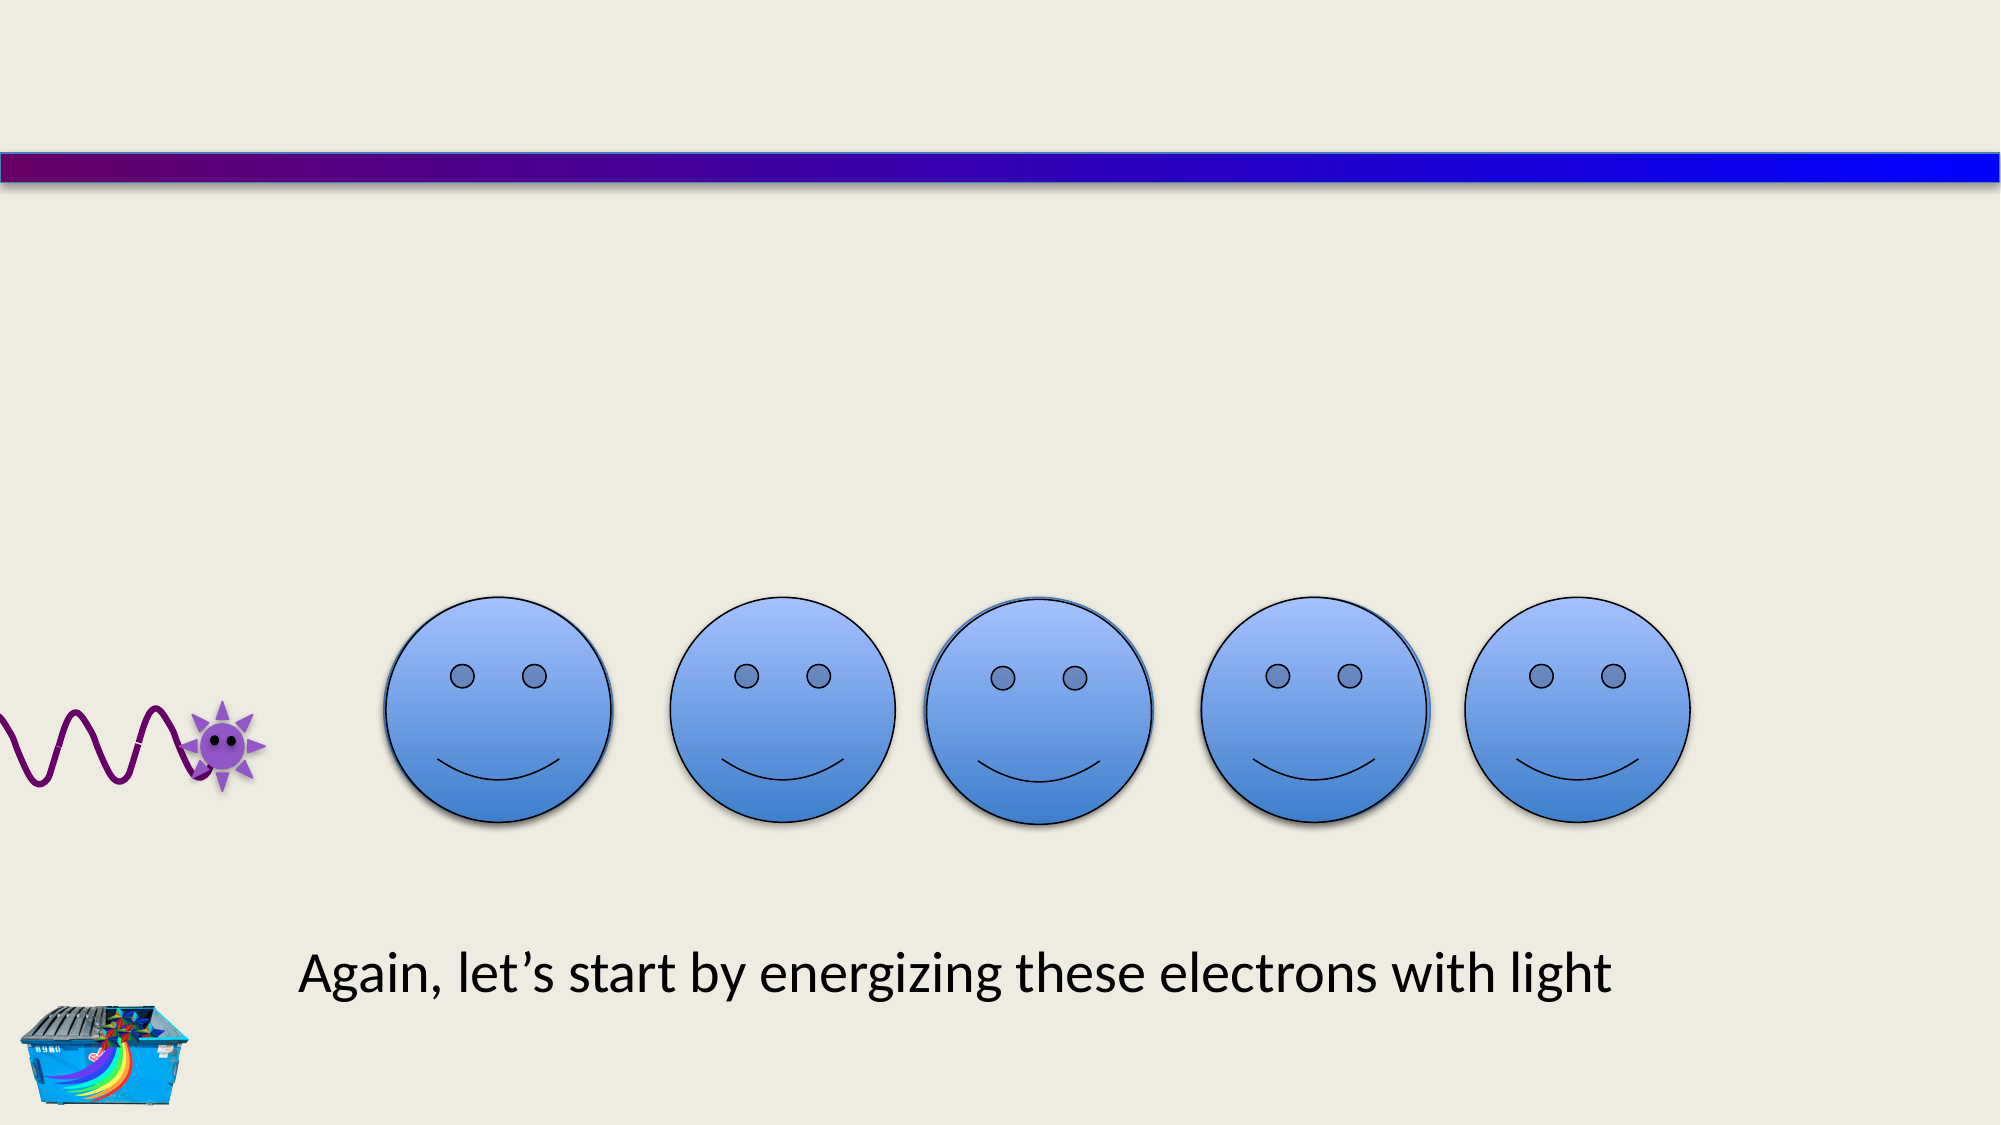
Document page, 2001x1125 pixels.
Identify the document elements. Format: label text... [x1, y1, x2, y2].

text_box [385, 597, 1427, 825]
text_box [1427, 597, 1431, 823]
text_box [0, 585, 266, 805]
subtitle Again, let’s start by energizing these electrons with light [0, 926, 1912, 1125]
text_box [1464, 596, 1691, 824]
